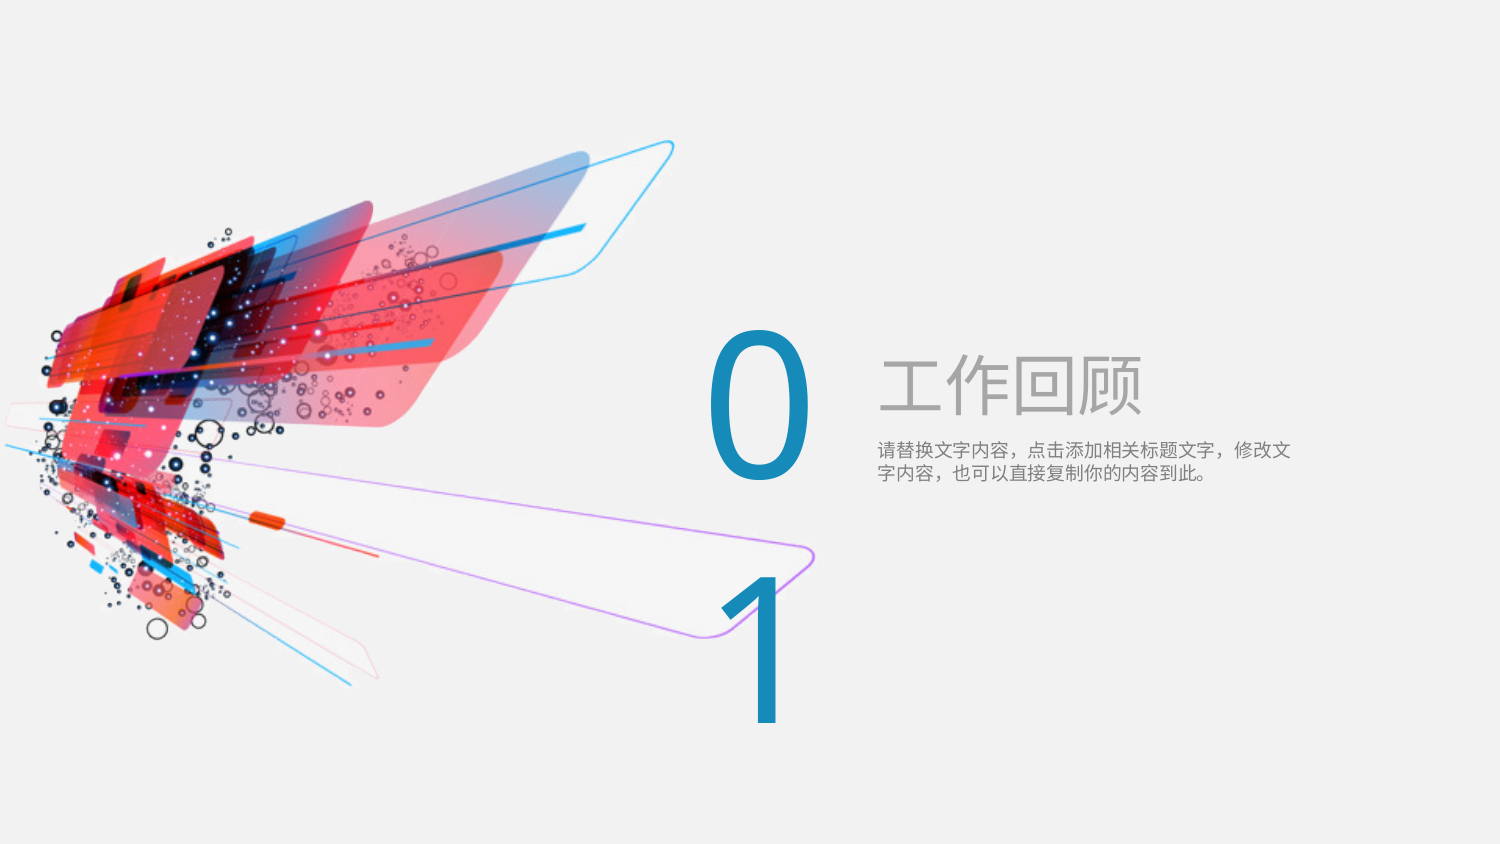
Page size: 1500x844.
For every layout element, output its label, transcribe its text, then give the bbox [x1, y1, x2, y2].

text_box 工作回顾 [907, 343, 1340, 424]
picture [0, 0, 904, 844]
text_box 请替换文字内容，点击添加相关标题文字，修改文字内容，也可以直接复制你的内容到此。 [907, 438, 1306, 485]
